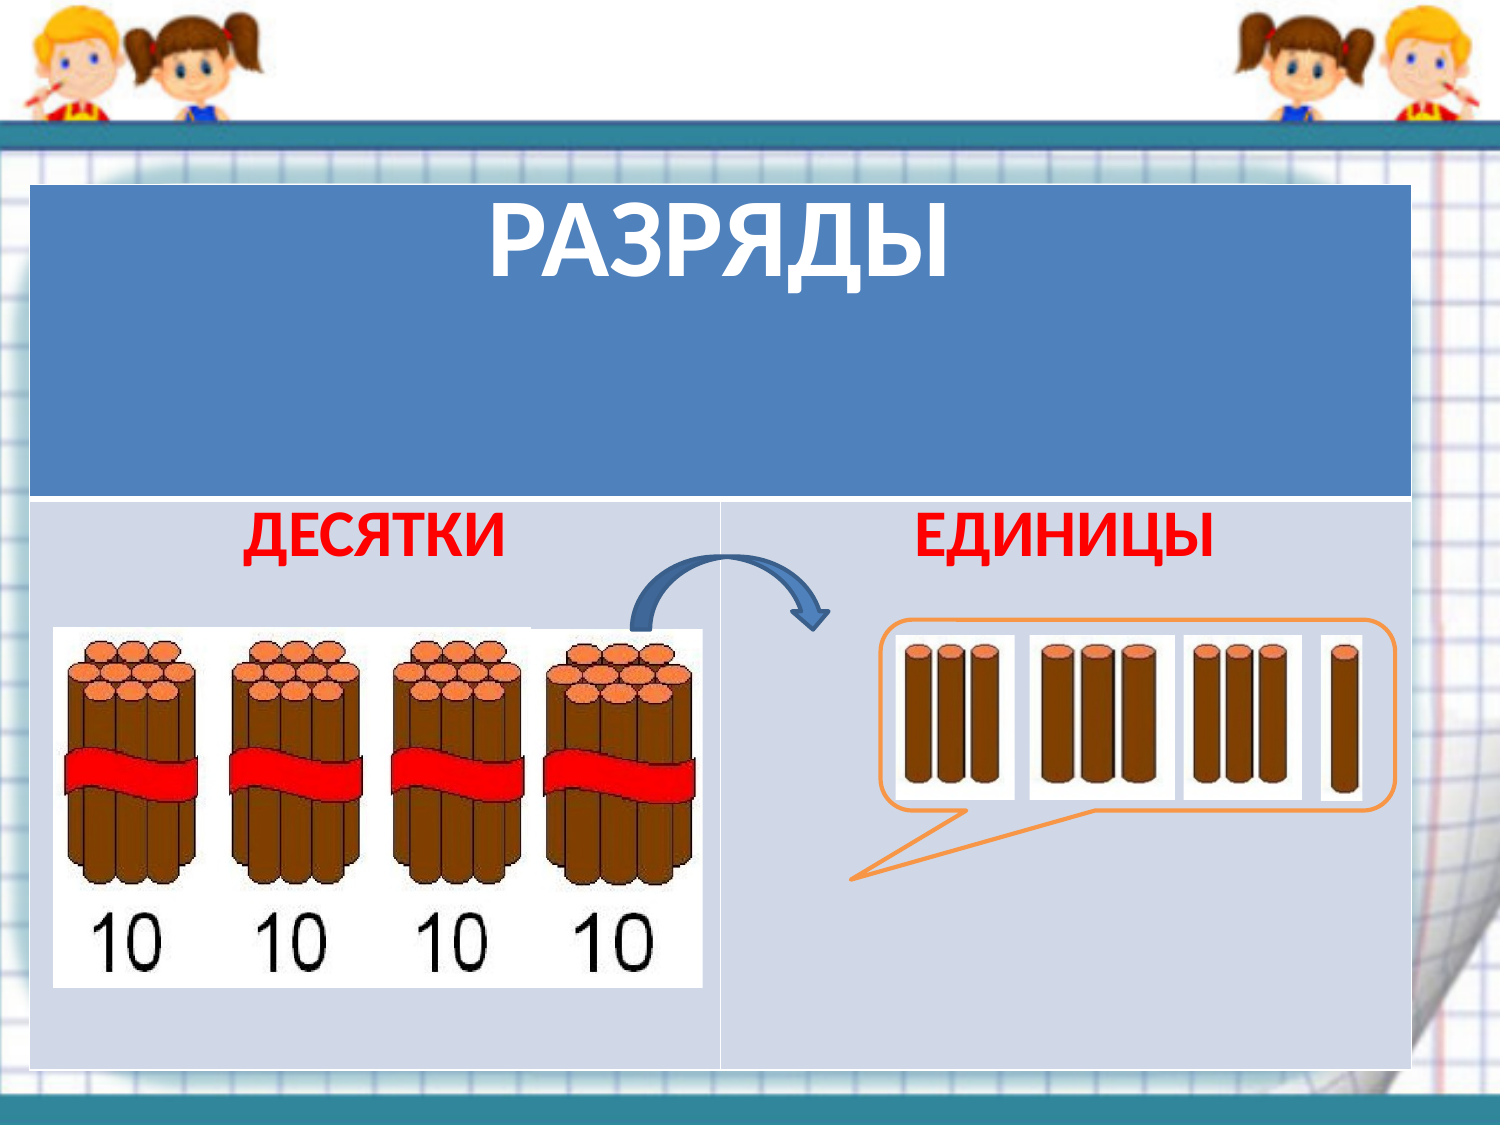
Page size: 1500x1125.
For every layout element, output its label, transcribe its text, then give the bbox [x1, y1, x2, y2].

text_box [848, 617, 1398, 882]
text_box [629, 554, 831, 632]
picture [0, 0, 1500, 1125]
table_cell ДЕСЯТКИ [30, 502, 720, 1069]
table_header РАЗРЯДЫ [30, 185, 1411, 496]
table_cell ЕДИНИЦЫ [721, 502, 1411, 1069]
